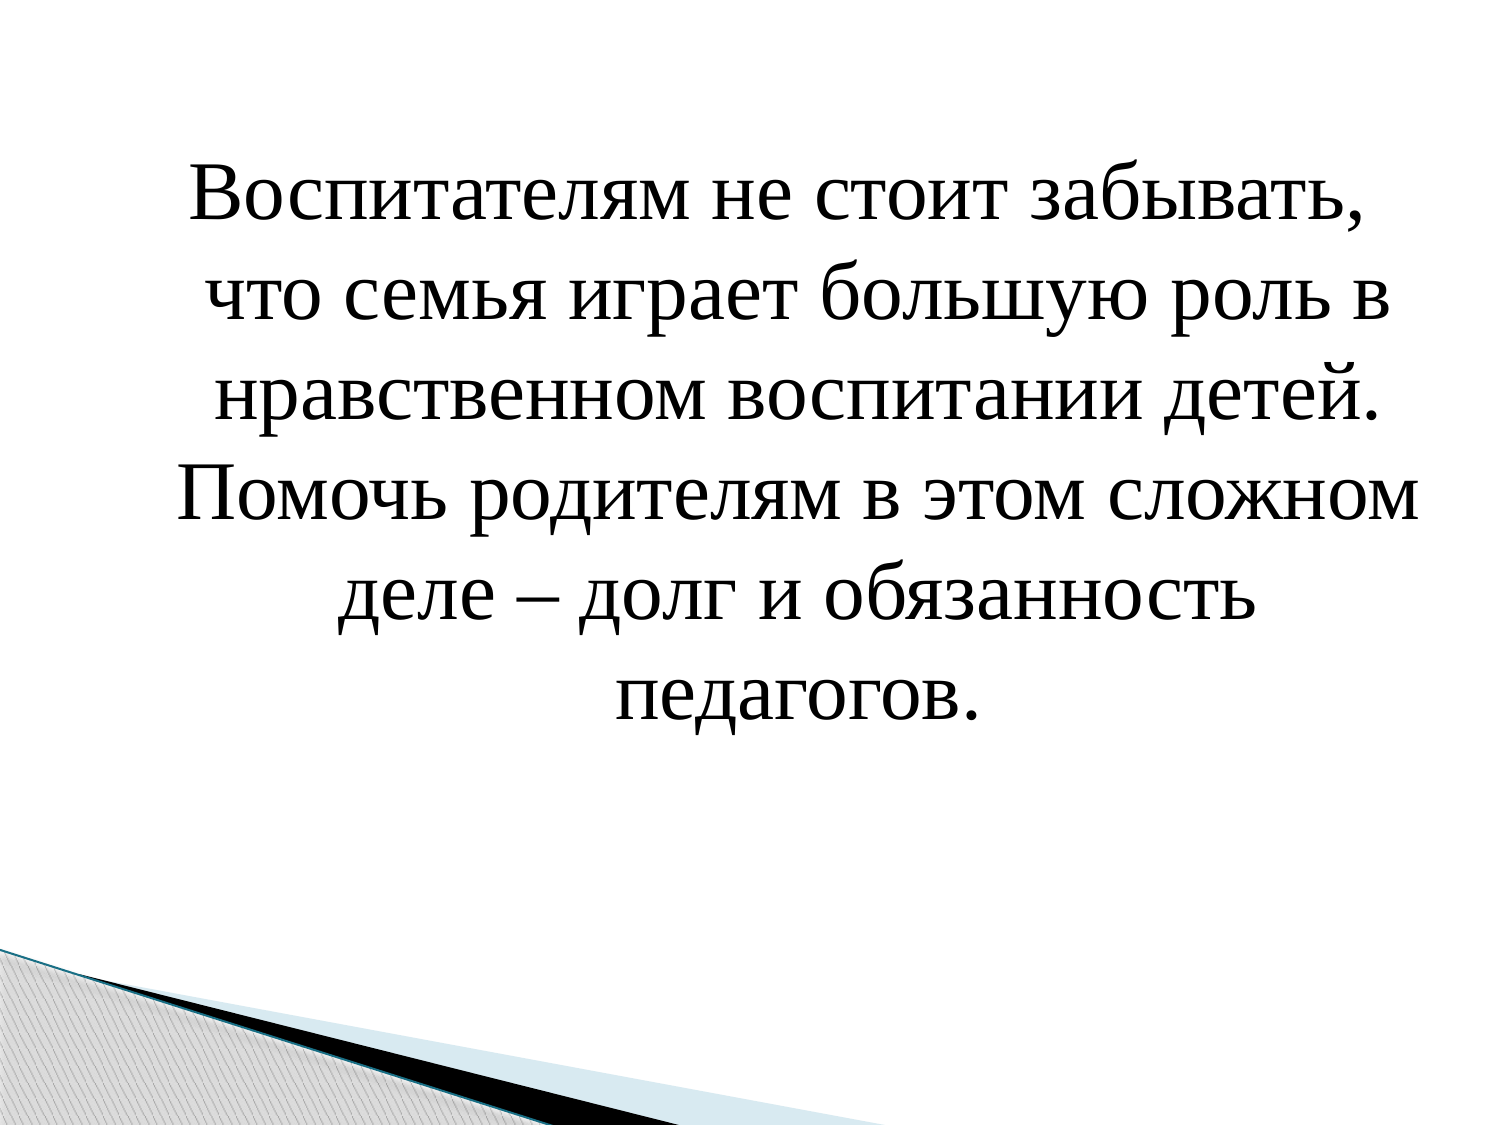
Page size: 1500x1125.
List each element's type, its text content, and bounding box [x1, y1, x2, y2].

list Воспитателям не стоит забывать, что семья играет большую роль в нравственном воспитании детей. Помочь родителям в этом сложном деле – долг и обязанность педагогов. [93, 128, 1444, 872]
